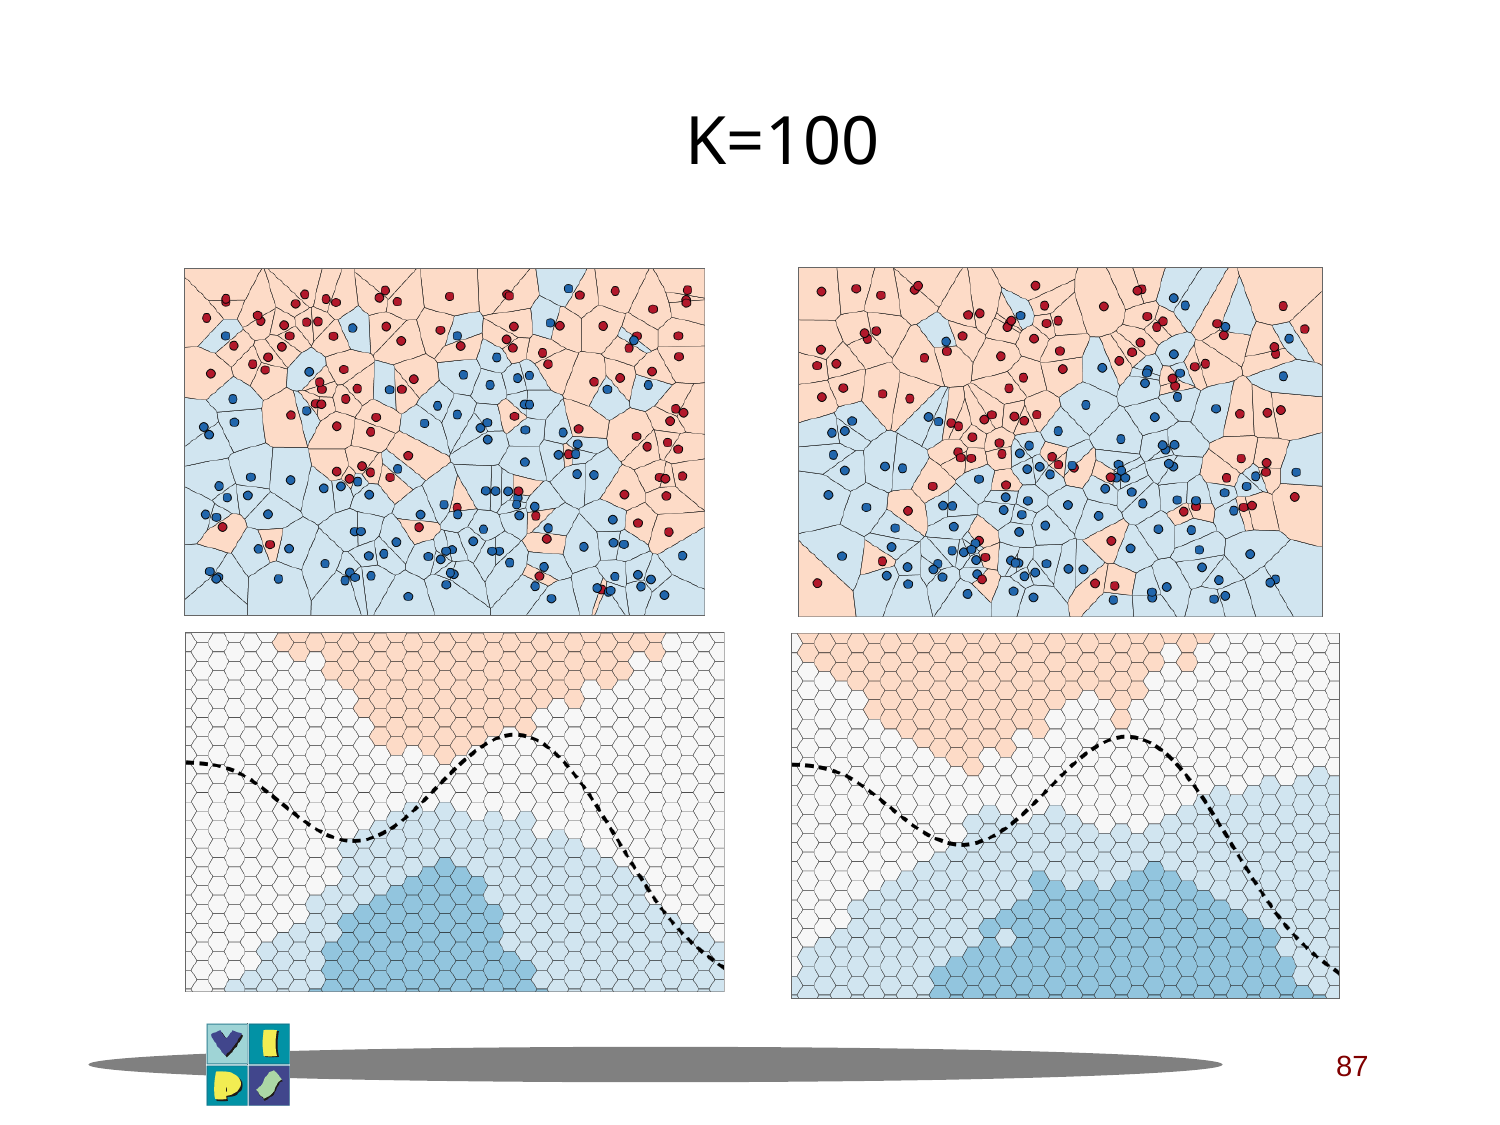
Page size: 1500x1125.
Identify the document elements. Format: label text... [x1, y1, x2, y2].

picture [782, 256, 1349, 1011]
picture [206, 1023, 290, 1106]
picture [176, 258, 712, 621]
picture [182, 623, 725, 1002]
text_box K=100 [670, 90, 895, 186]
slide_number 87 [1033, 1039, 1384, 1118]
